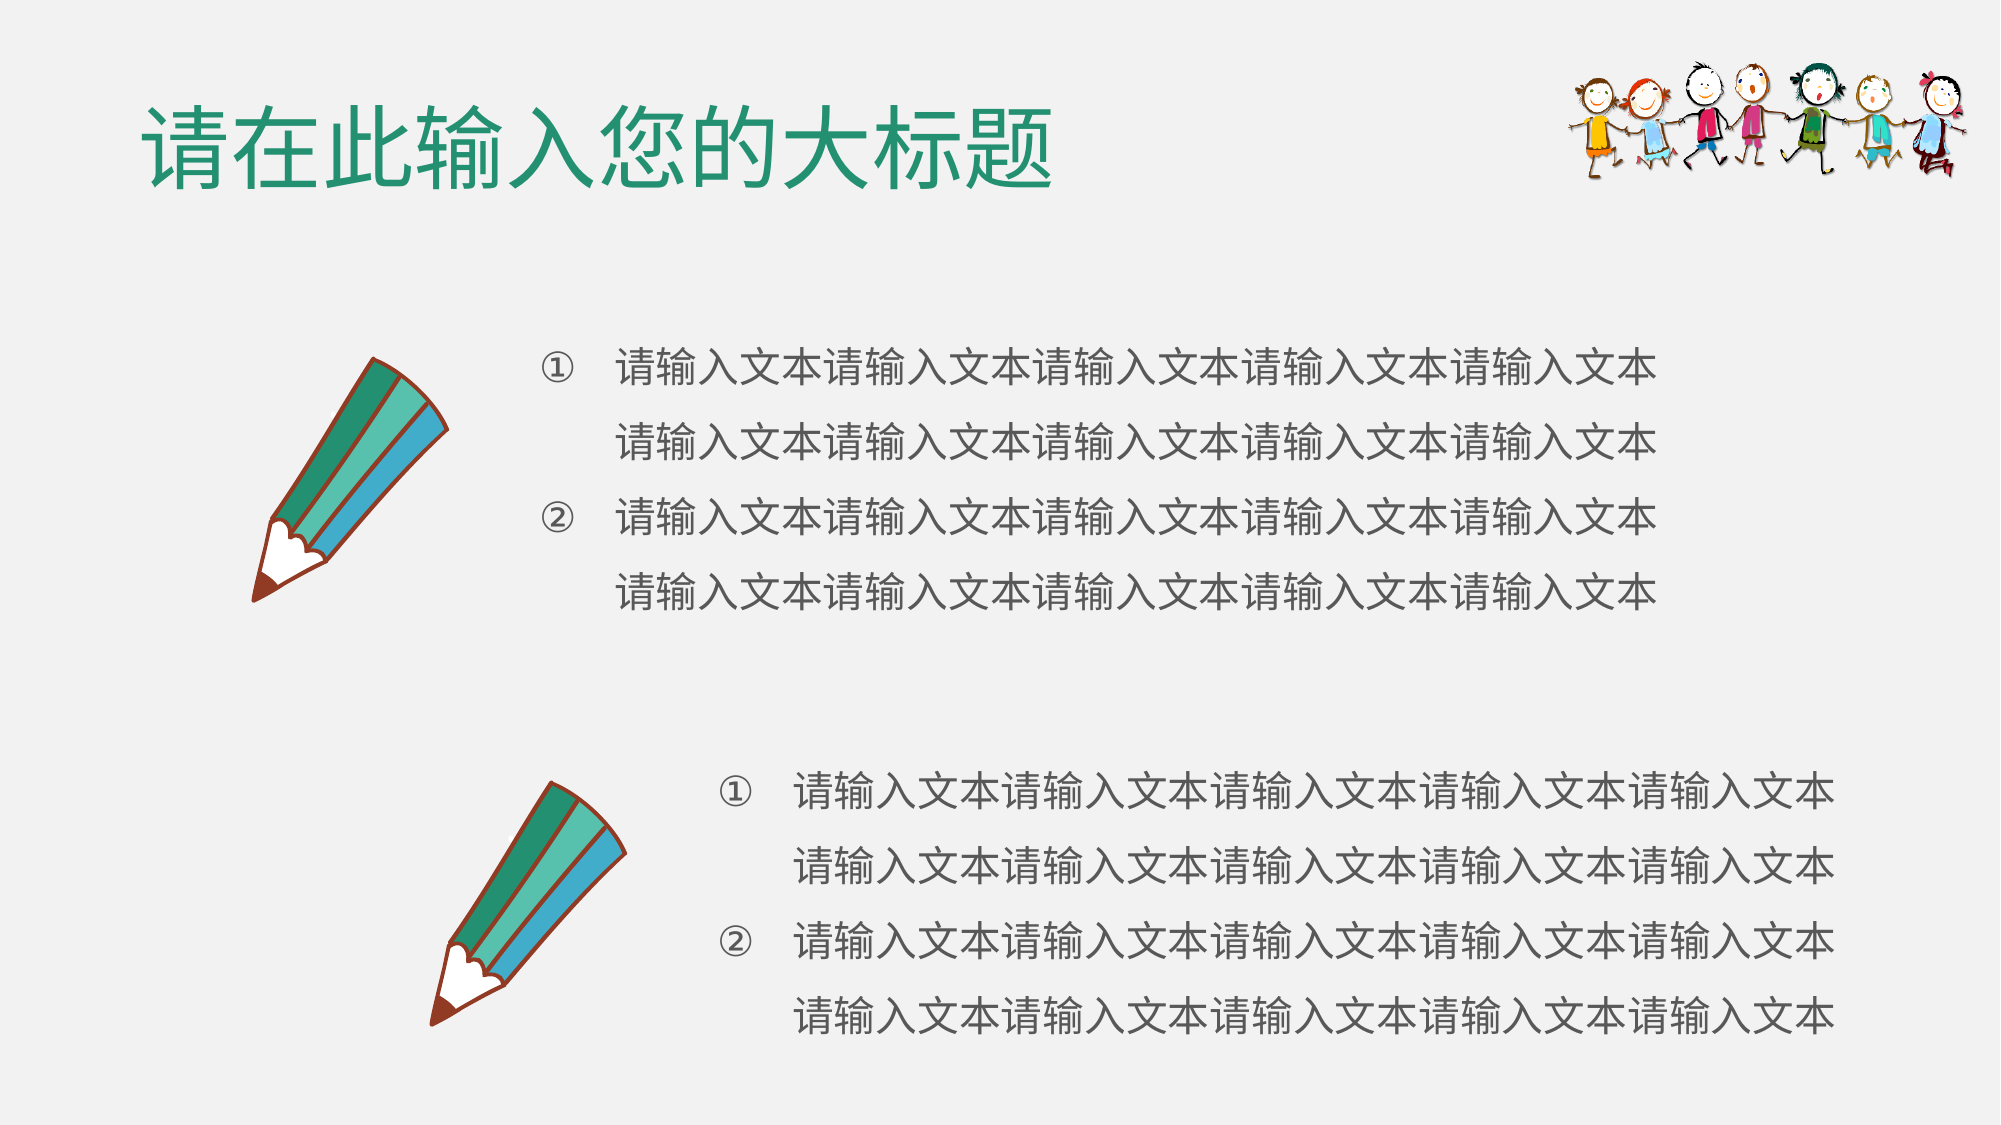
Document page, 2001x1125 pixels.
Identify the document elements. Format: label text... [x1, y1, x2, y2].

text_box 请输入文本请输入文本请输入文本请输入文本请输入文本请输入文本请输入文本请输入文本请输入文本请输入文本 请输入文本请输入文本请输入文本请输入文本请输入文本请输入文本请输入文本请输入文本请输入文本请输入文本 [523, 298, 1699, 635]
text_box 请输入文本请输入文本请输入文本请输入文本请输入文本请输入文本请输入文本请输入文本请输入文本请输入文本 请输入文本请输入文本请输入文本请输入文本请输入文本请输入文本请输入文本请输入文本请输入文本请输入文本 [701, 722, 1877, 1058]
picture [1876, 61, 1969, 181]
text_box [460, 777, 571, 1056]
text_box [282, 353, 393, 632]
title 请在此输入您的大标题 [123, 26, 1876, 210]
